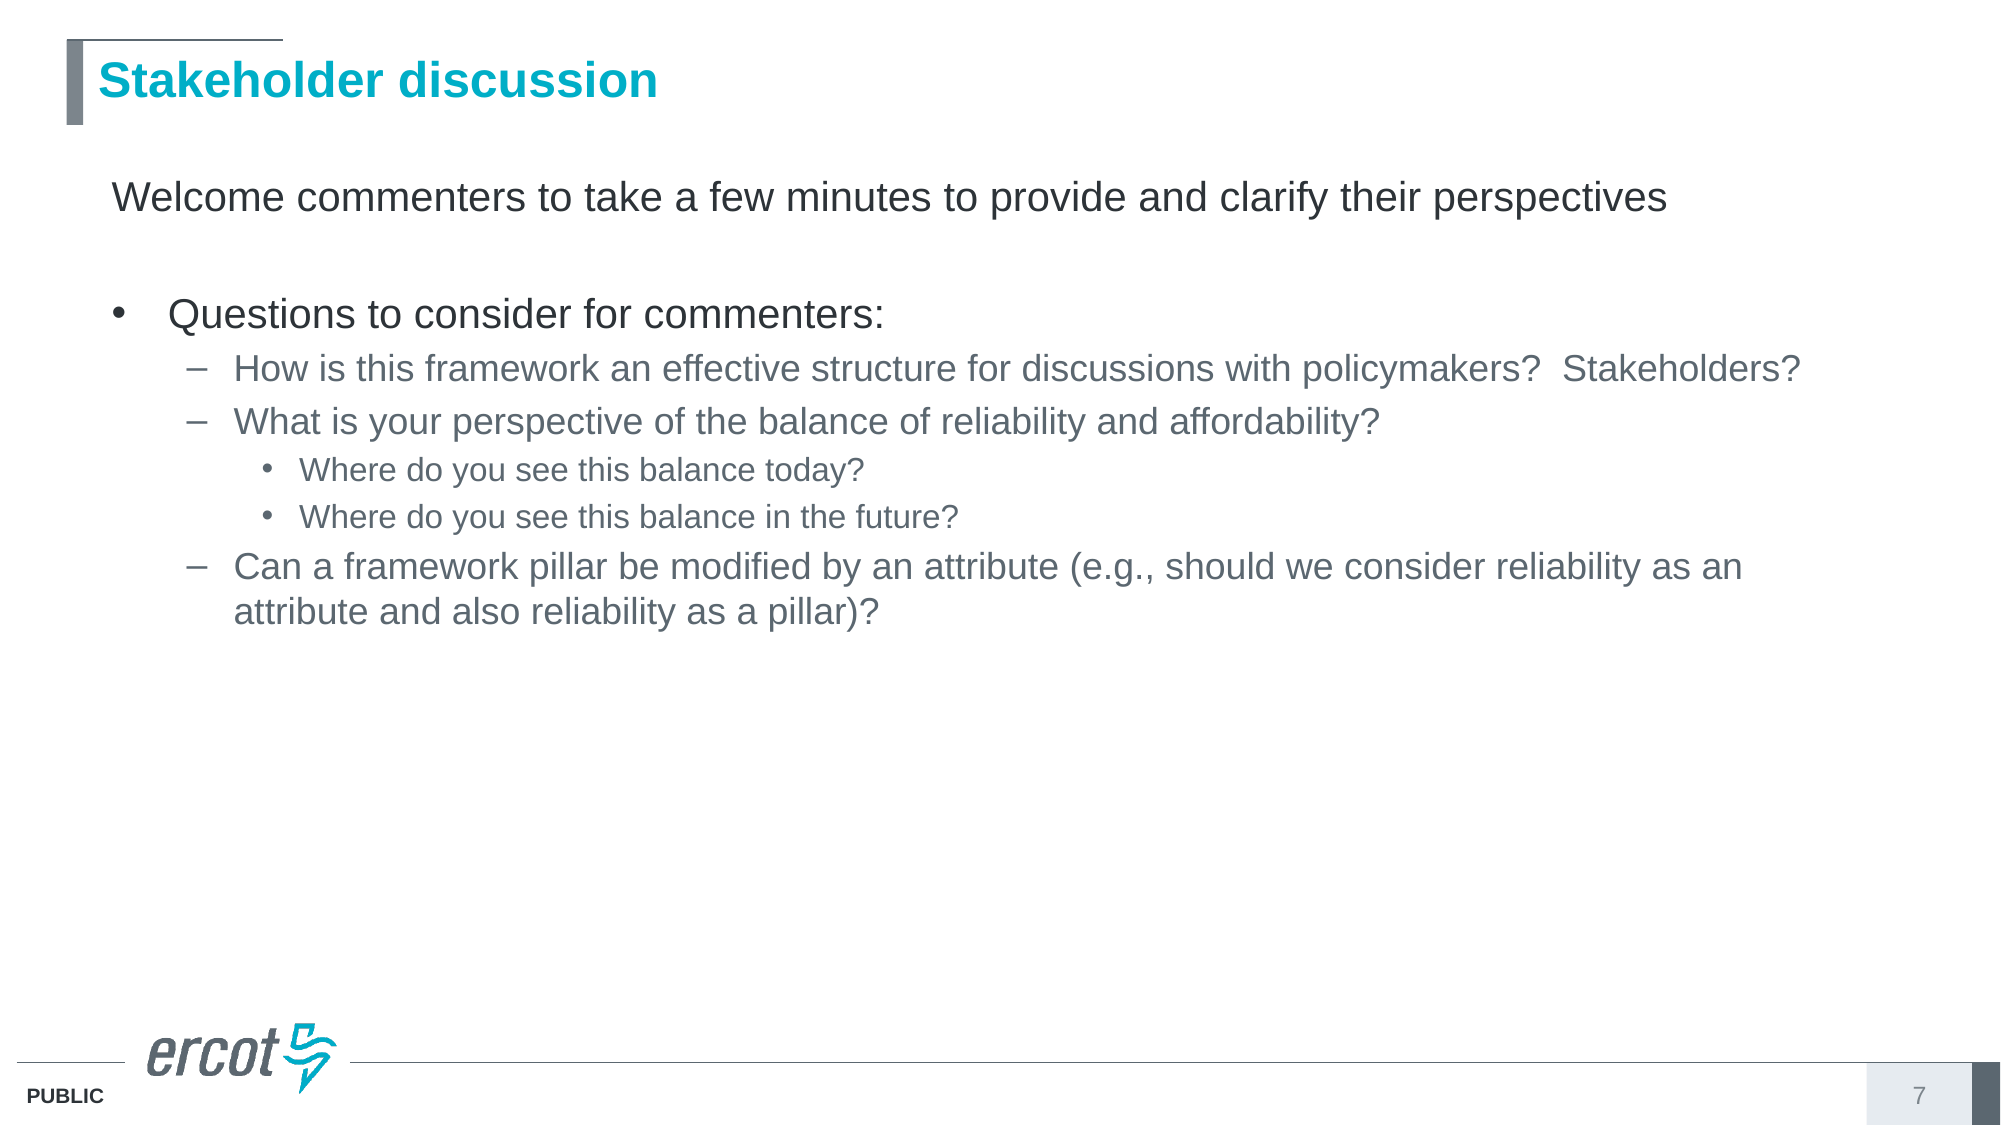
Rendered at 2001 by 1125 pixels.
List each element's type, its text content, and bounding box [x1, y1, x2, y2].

picture [143, 1019, 340, 1096]
title Stakeholder discussion [83, 39, 1934, 125]
list Welcome commenters to take a few minutes to provide and clarify their perspectives Questions to consider for commenters: How is this framework an effective structure for discussions with policymakers? Stakeholders? What is your perspective of the balance of reliability and affordability? Where do you see this balance today? Where do you see this balance in the future? Can a framework pillar be modified by an attribute (e.g., should we consider reliability as an attribute and also reliability as a pillar)? [66, 125, 1934, 992]
slide_number 7 [1866, 1076, 1973, 1113]
